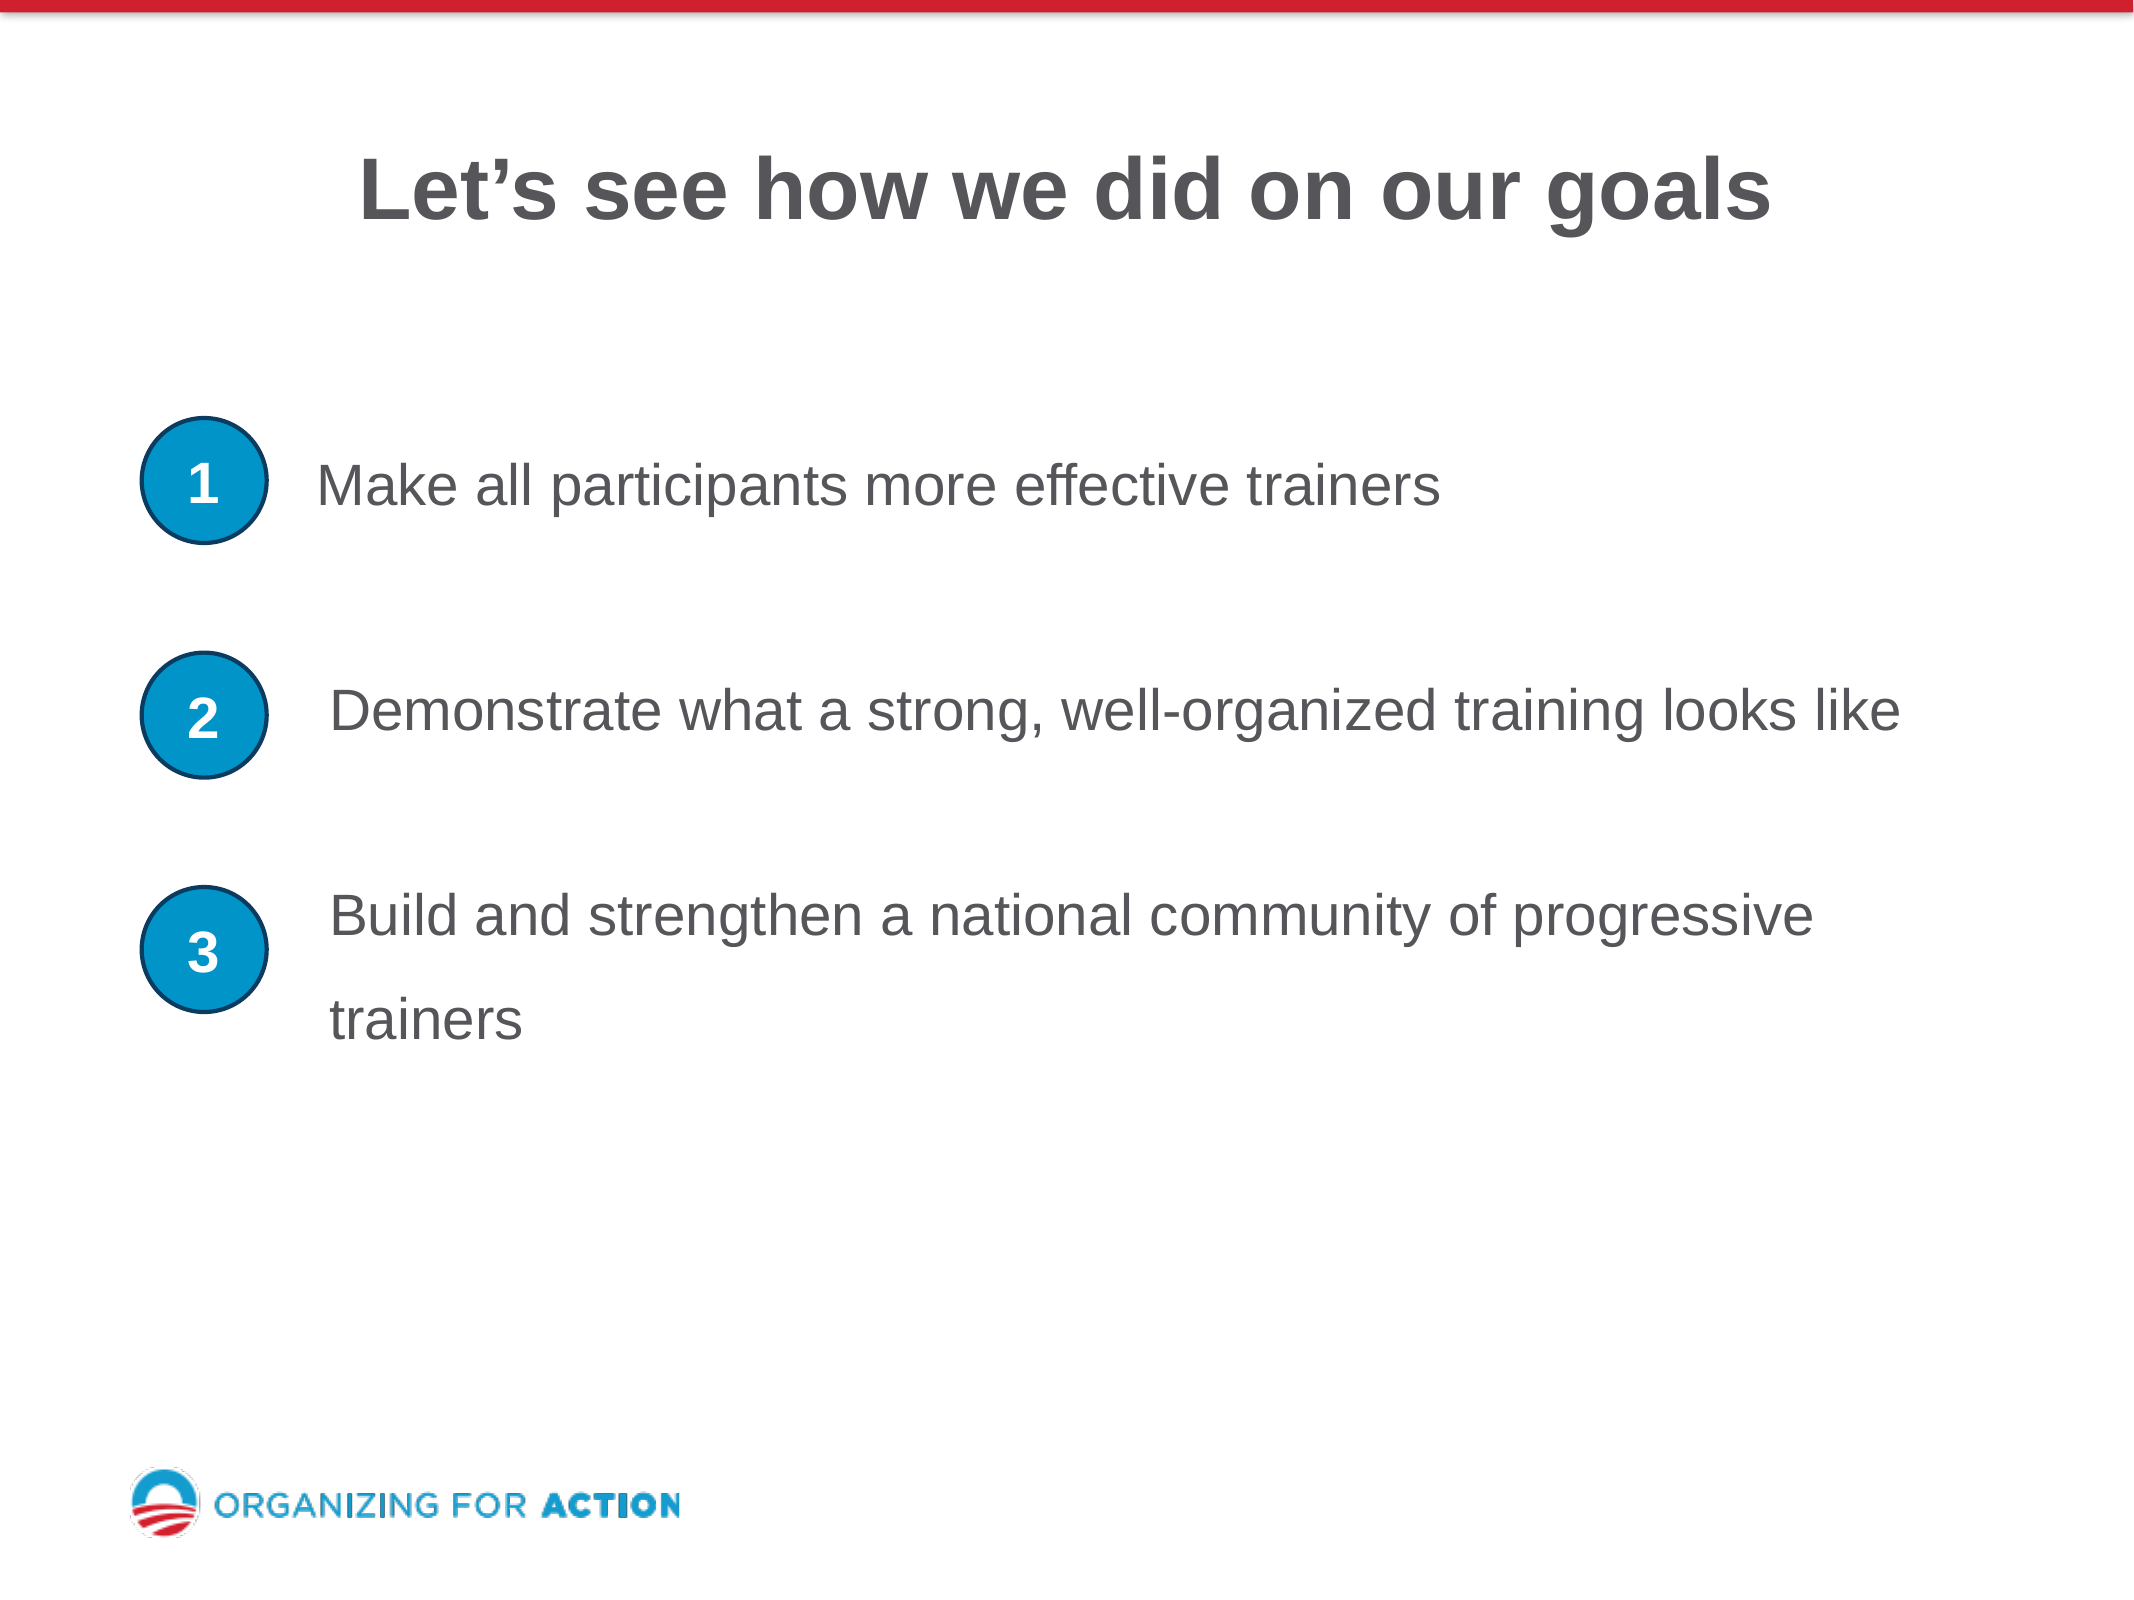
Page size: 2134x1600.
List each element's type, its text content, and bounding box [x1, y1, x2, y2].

text_box Build and strengthen a national community of progressive trainers [329, 875, 2017, 1018]
text_box Make all participants more effective trainers [316, 412, 2005, 556]
text_box 1 [141, 417, 267, 544]
text_box Let’s see how we did on our goals [129, 124, 2005, 245]
text_box Demonstrate what a strong, well-organized training looks like [329, 637, 2017, 781]
text_box 3 [141, 887, 267, 1013]
text_box 2 [141, 652, 267, 778]
